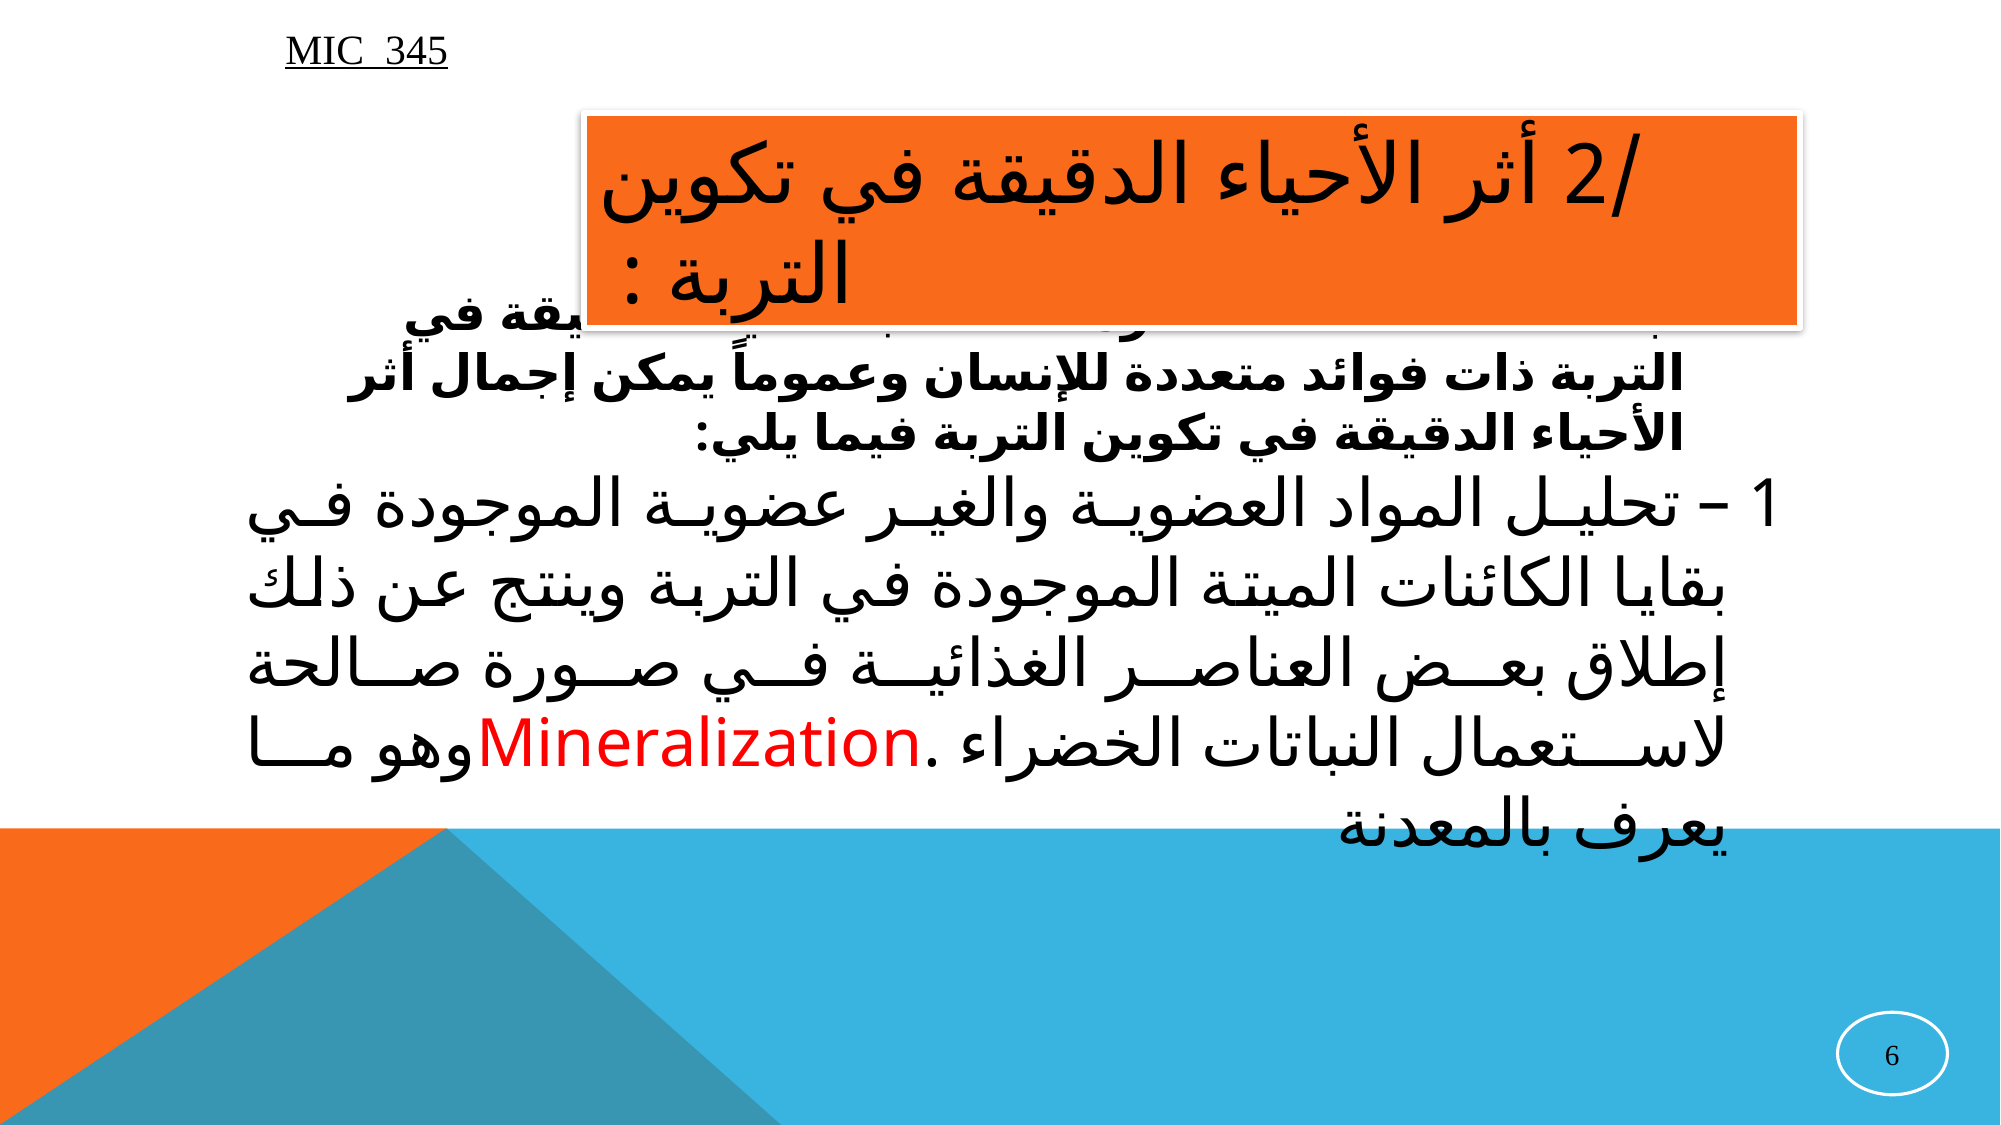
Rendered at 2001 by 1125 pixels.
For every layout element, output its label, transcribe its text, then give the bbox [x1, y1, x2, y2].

text_box MIC 345 [270, 0, 1721, 121]
text_box 1 – تحليل المواد العضوية والغير عضوية الموجودة في بقايا الكائنات الميتة الموجودة في التربة وينتج عن ذلك إطلاق بعض العناصر الغذائية في صورة صالحة لاستعمال النباتات الخضراء .Mineralizationوهو ما يعرف بالمعدنة [230, 452, 1801, 925]
text_box /2 أثر الأحياء الدقيقة في تكوين التربة : [581, 110, 1803, 331]
slide_number 6 [1835, 1010, 1950, 1097]
list باستثناء الكائنات الضارة تعد أغلب الأحياء الدقيقة في التربة ذات فوائد متعددة للإنسان وعموماً يمكن إجمال أثر الأحياء الدقيقة في تكوين التربة فيما يلي: [270, 273, 1758, 452]
